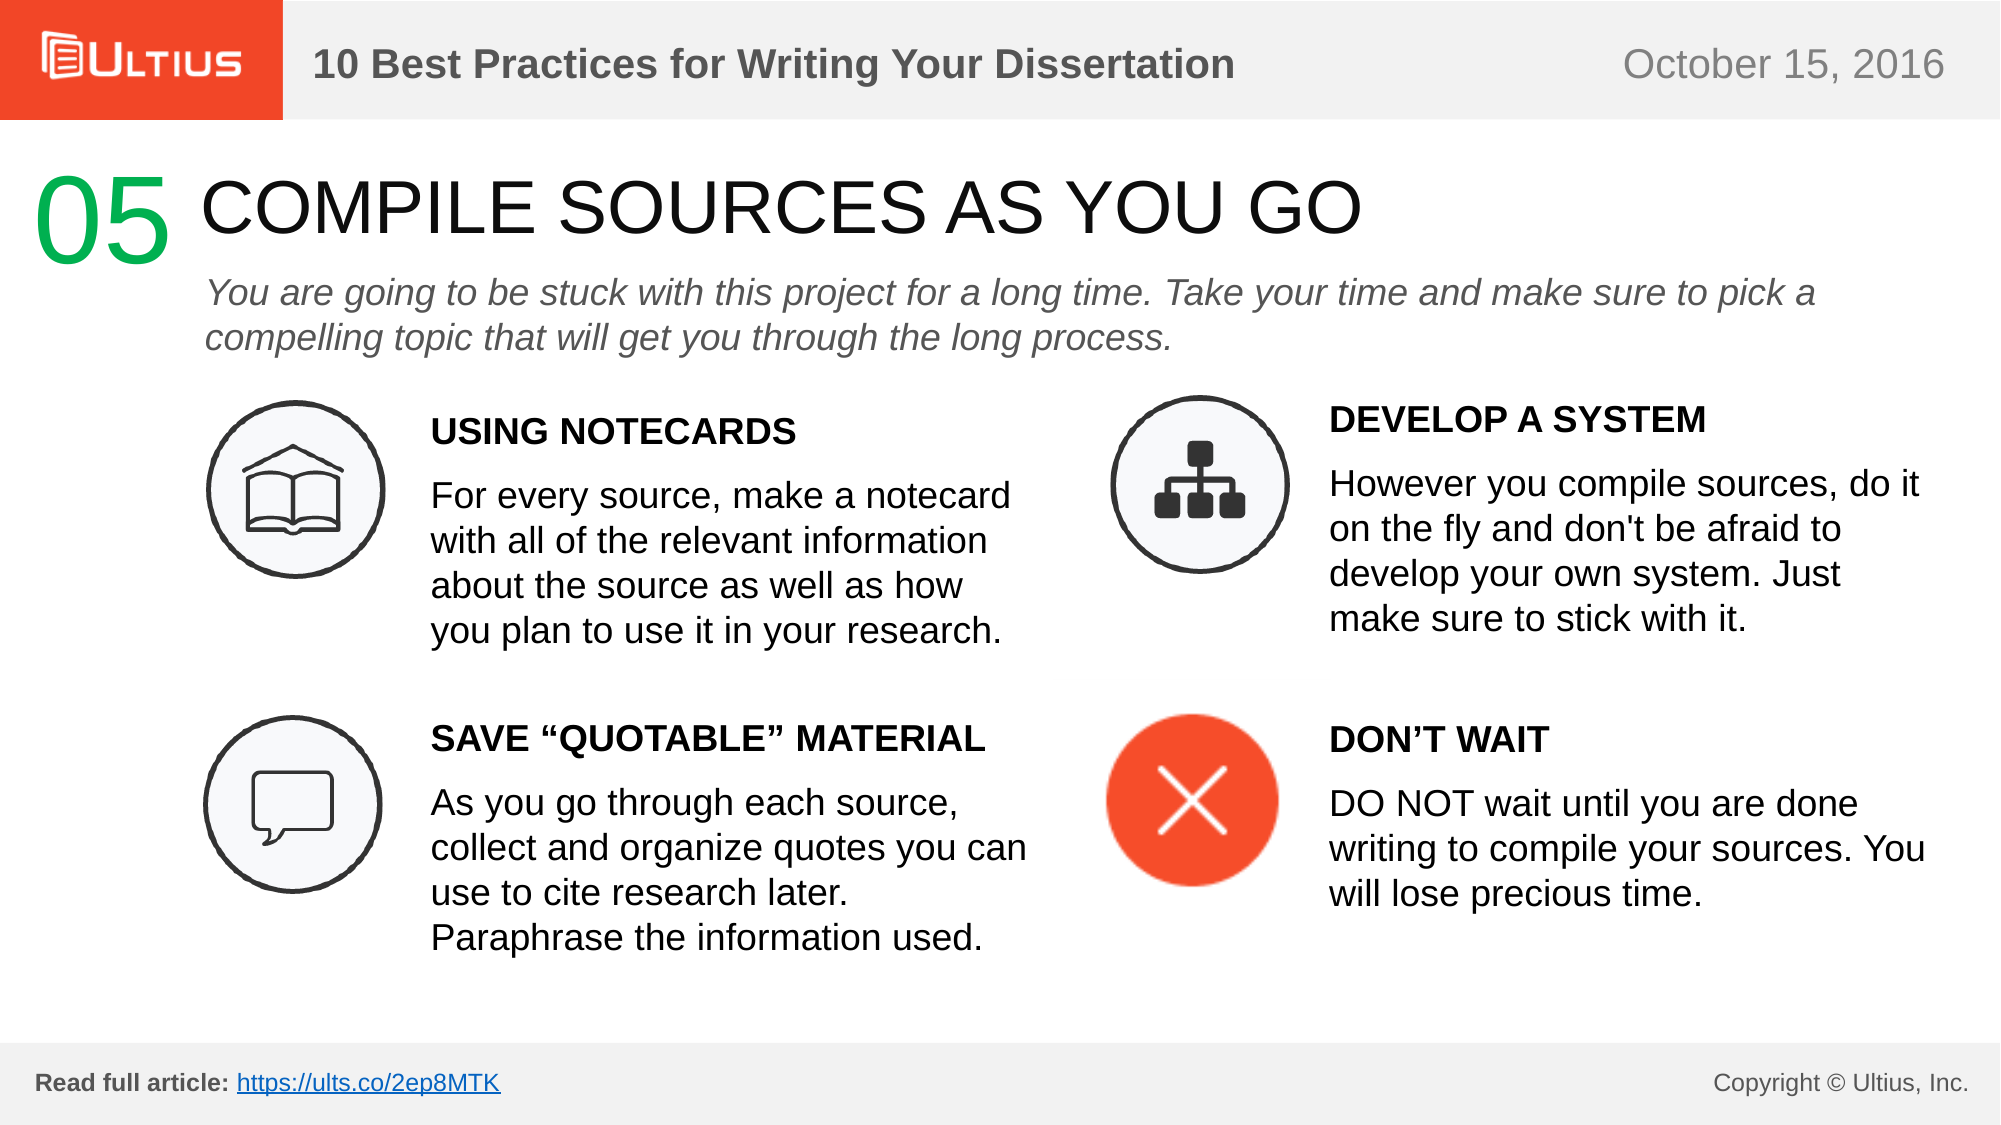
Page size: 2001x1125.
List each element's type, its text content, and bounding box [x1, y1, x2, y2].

text_box 05 [19, 131, 243, 297]
text_box You are going to be stuck with this project for a long time. Take your time and make sure to pick a compelling topic that will get you through the long process. [190, 260, 1952, 366]
text_box DEVELOP A SYSTEM [1328, 387, 1933, 448]
picture [1083, 358, 1328, 607]
picture [176, 382, 420, 609]
picture [173, 692, 417, 929]
picture [0, 0, 283, 120]
text_box DON’T WAIT [1331, 707, 1933, 768]
text_box COMPILE SOURCES AS YOU GO [243, 150, 1894, 256]
text_box As you go through each source, collect and organize quotes you can use to cite research later. Paraphrase the information used. [415, 770, 1045, 966]
picture [1053, 678, 1331, 929]
text_box However you compile sources, do it on the fly and don't be afraid to develop your own system. Just make sure to stick with it. [1314, 451, 1943, 647]
text_box For every source, make a notecard with all of the relevant information about the source as well as how you plan to use it in your research. [415, 463, 1045, 659]
text_box SAVE “QUOTABLE” MATERIAL [417, 706, 1035, 767]
text_box DO NOT wait until you are done writing to compile your sources. You will lose precious time. [1331, 771, 1943, 921]
text_box USING NOTECARDS [420, 399, 1035, 460]
